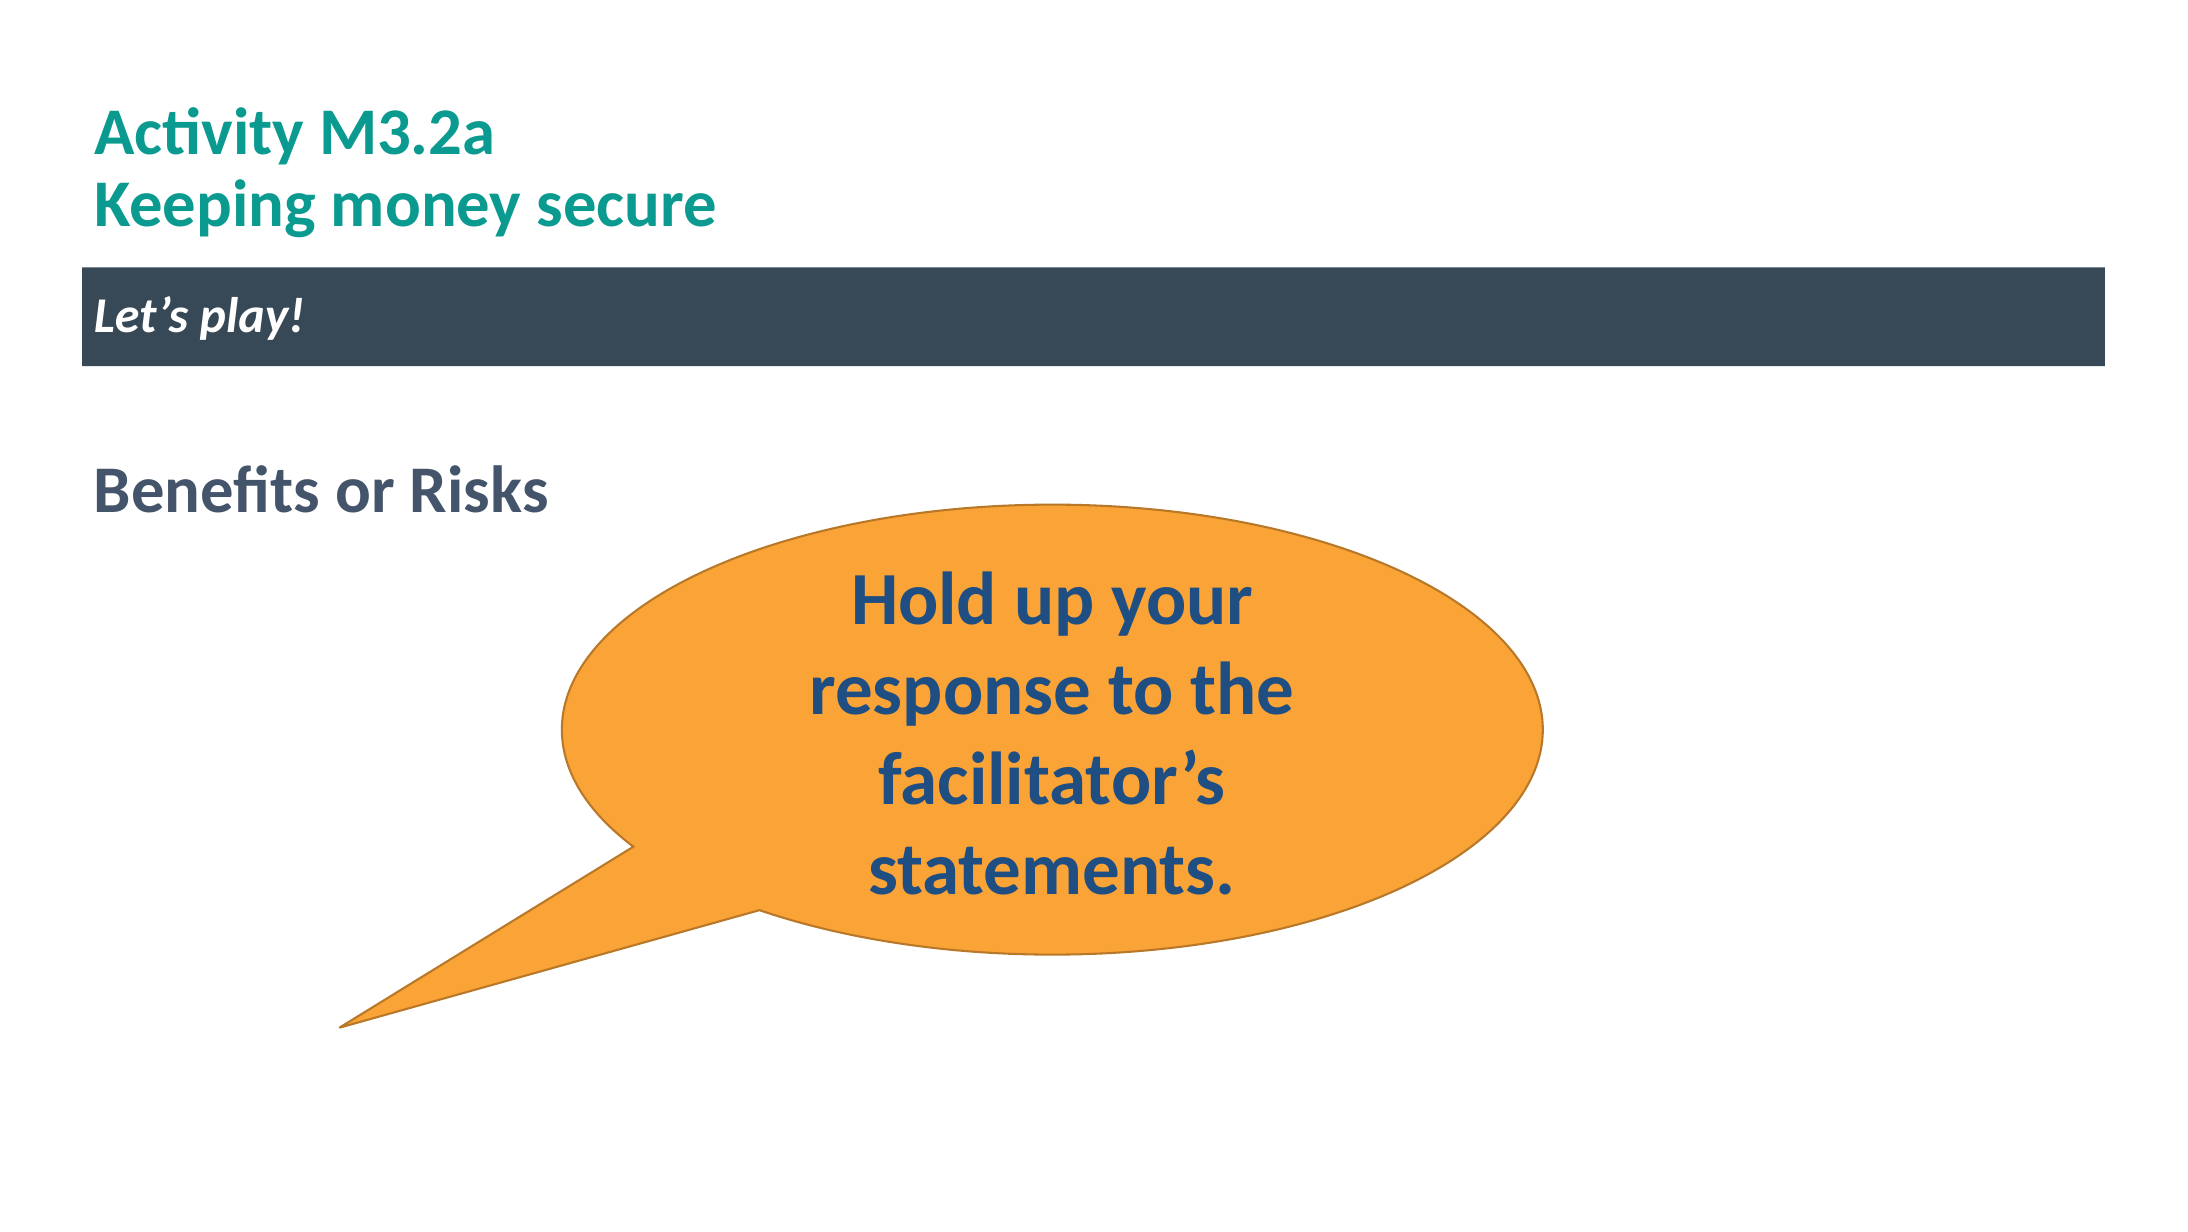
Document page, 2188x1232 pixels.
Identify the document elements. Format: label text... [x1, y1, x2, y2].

list Benefits or Risks [82, 438, 2105, 1167]
title Activity M3.2a Keeping money secure [82, 70, 2106, 268]
list Let’s play! [82, 267, 2105, 367]
text_box Hold up your response to the facilitator’s statements. [338, 503, 1544, 1029]
